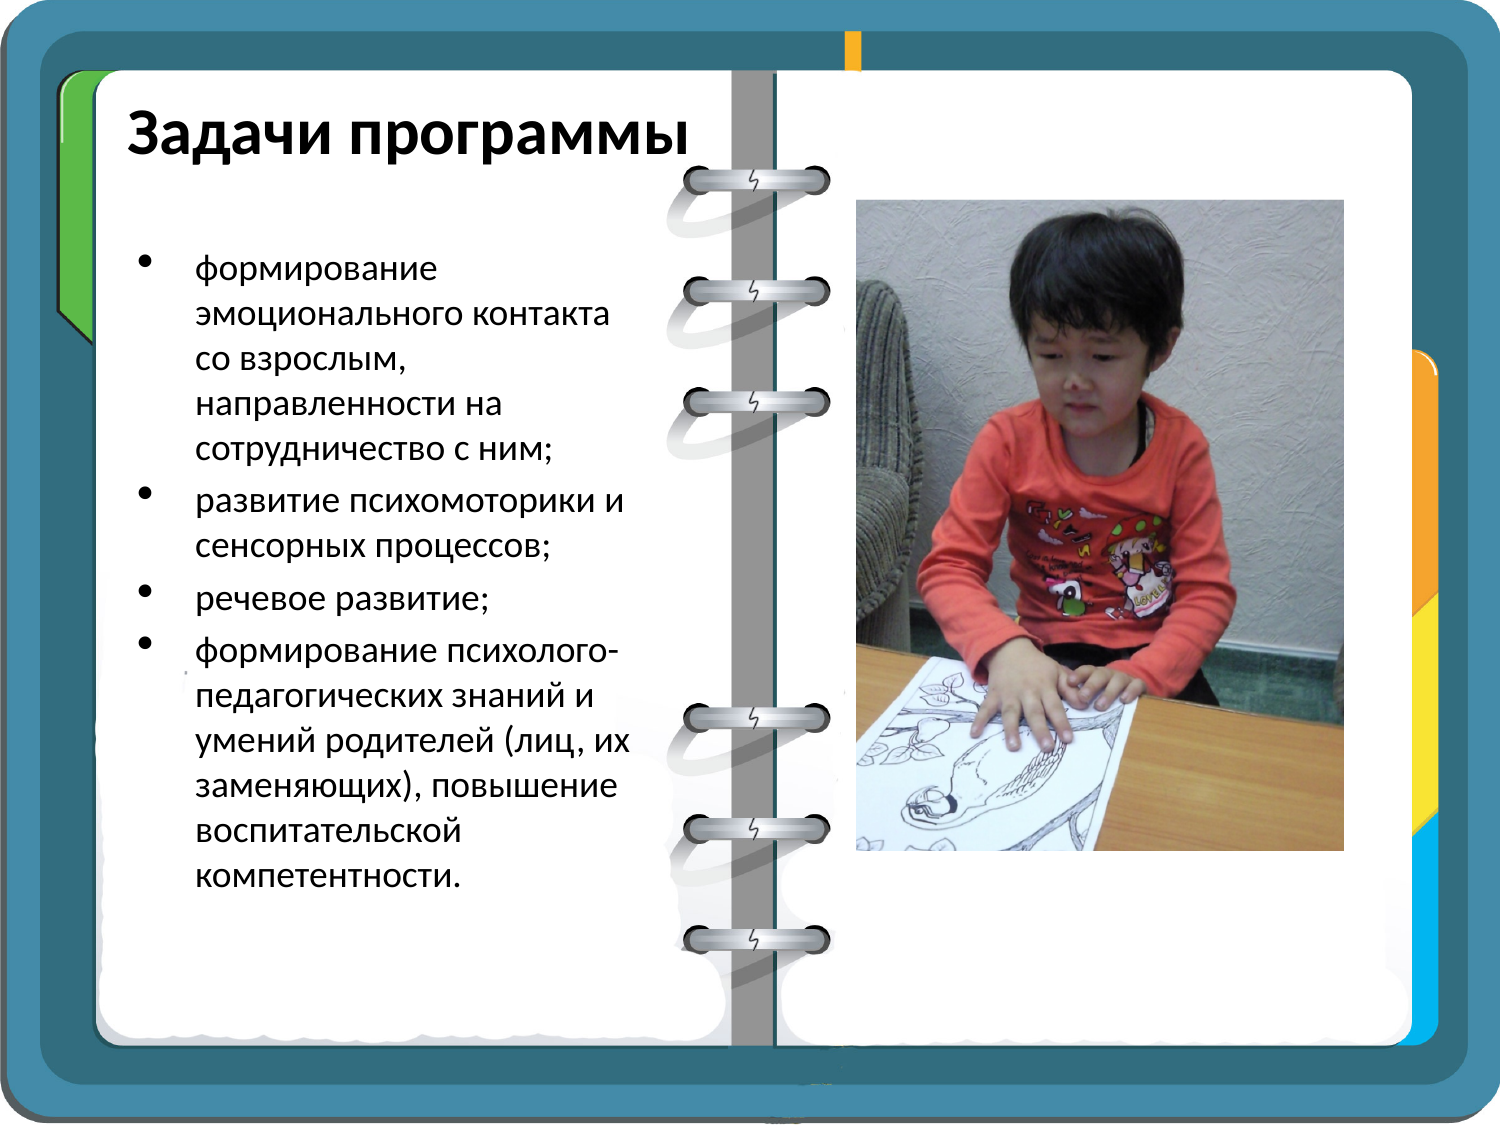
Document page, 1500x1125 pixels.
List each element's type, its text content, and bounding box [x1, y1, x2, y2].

list формирование эмоционального контакта со взрослым, направленности на сотрудничество с ним; развитие психомоторики и сенсорных процессов; речевое развитие; формирование психолого-педагогических знаний и умений родителей (лиц, их заменяющих), повышение воспитательской компетентности. [123, 235, 656, 1005]
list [773, 280, 1426, 770]
picture [0, 0, 1500, 1125]
title Задачи программы [112, 44, 1140, 256]
